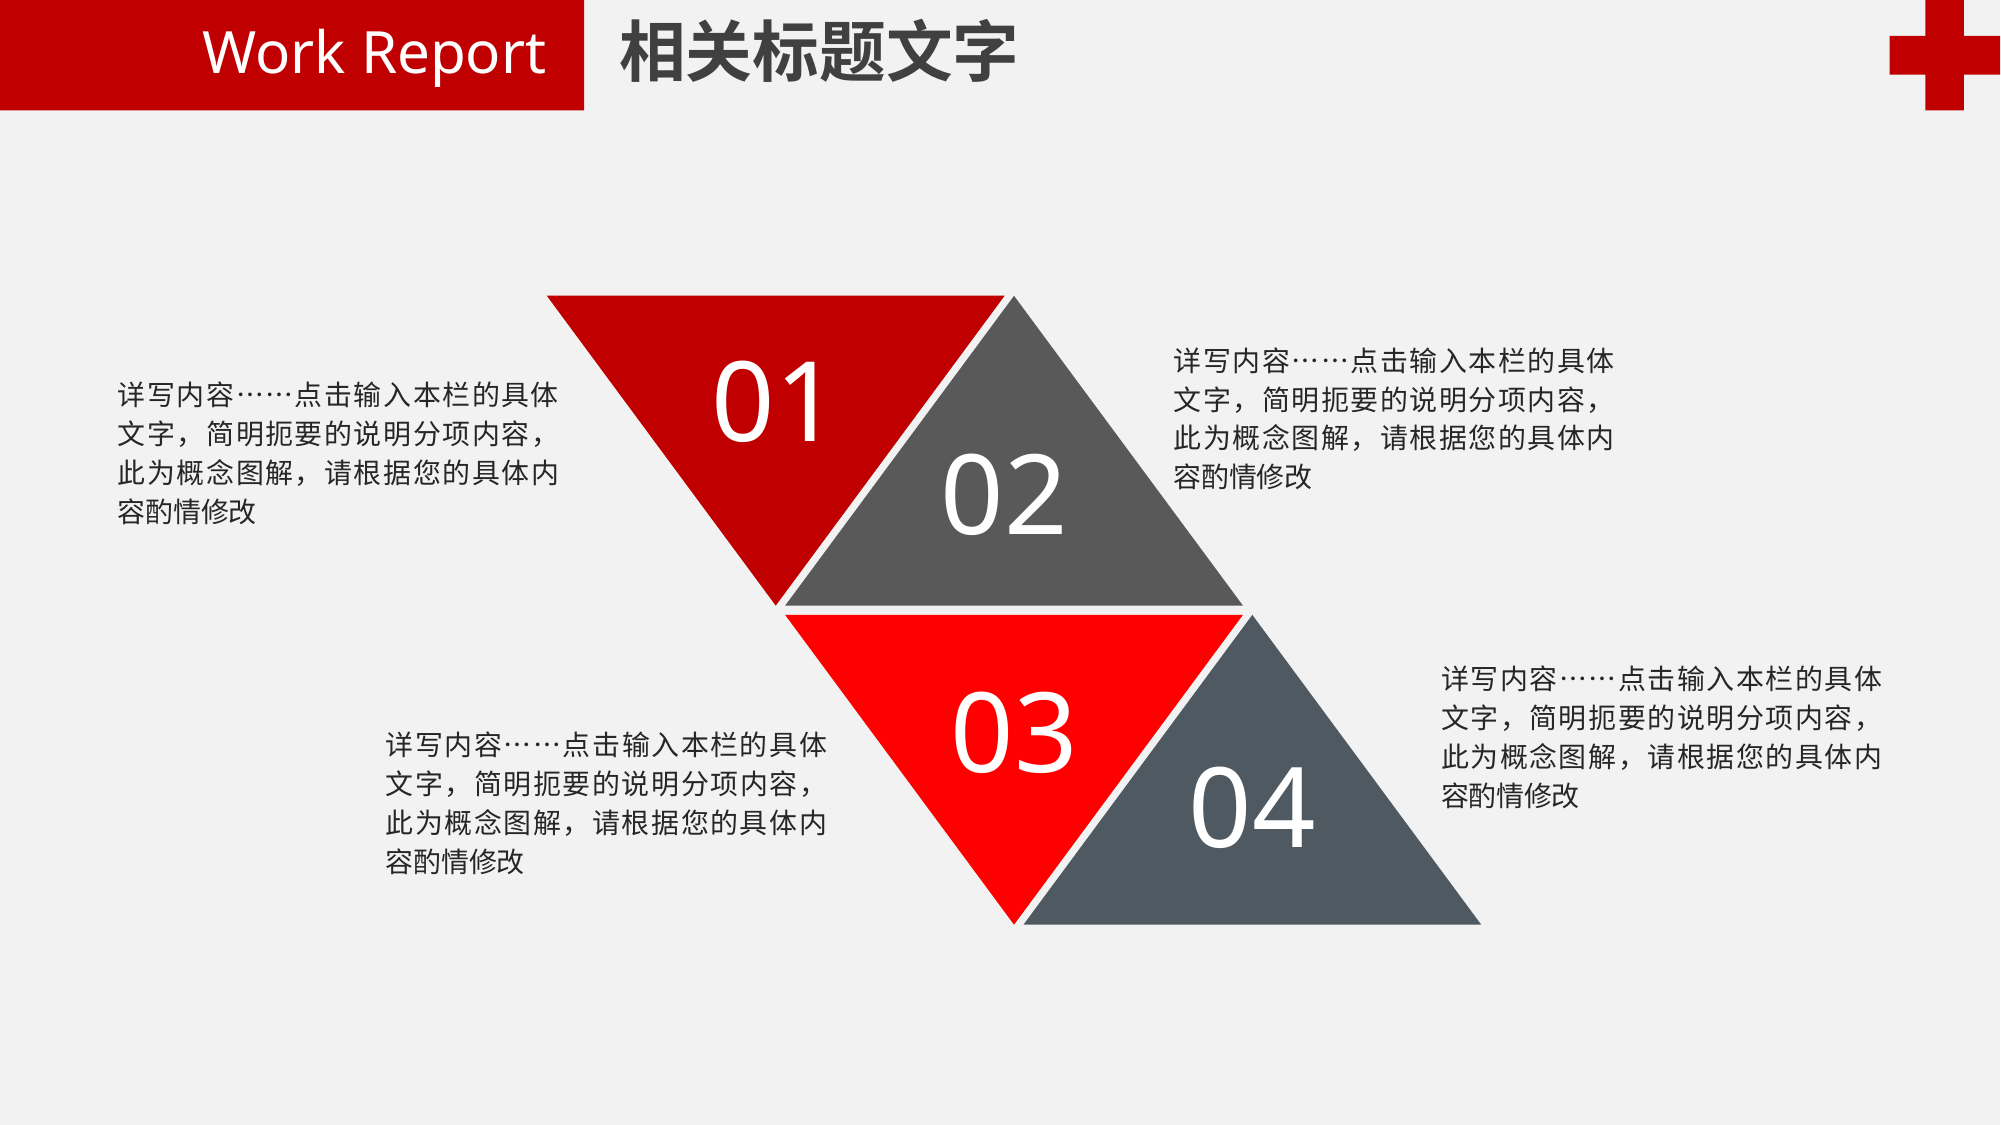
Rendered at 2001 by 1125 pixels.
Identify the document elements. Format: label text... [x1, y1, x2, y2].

text_box 详写内容……点击输入本栏的具体文字，简明扼要的说明分项内容，此为概念图解，请根据您的具体内容酌情修改 [1243, 337, 1615, 494]
text_box Work Report [187, 15, 561, 94]
text_box 详写内容……点击输入本栏的具体文字，简明扼要的说明分项内容，此为概念图解，请根据您的具体内容酌情修改 [117, 372, 546, 528]
text_box 详写内容……点击输入本栏的具体文字，简明扼要的说明分项内容，此为概念图解，请根据您的具体内容酌情修改 [1482, 655, 1882, 812]
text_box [785, 614, 1023, 925]
text_box 详写内容……点击输入本栏的具体文字，简明扼要的说明分项内容，此为概念图解，请根据您的具体内容酌情修改 [385, 721, 785, 878]
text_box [785, 295, 1243, 606]
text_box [1023, 614, 1482, 925]
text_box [546, 295, 785, 606]
text_box 相关标题文字 [604, 11, 1286, 98]
